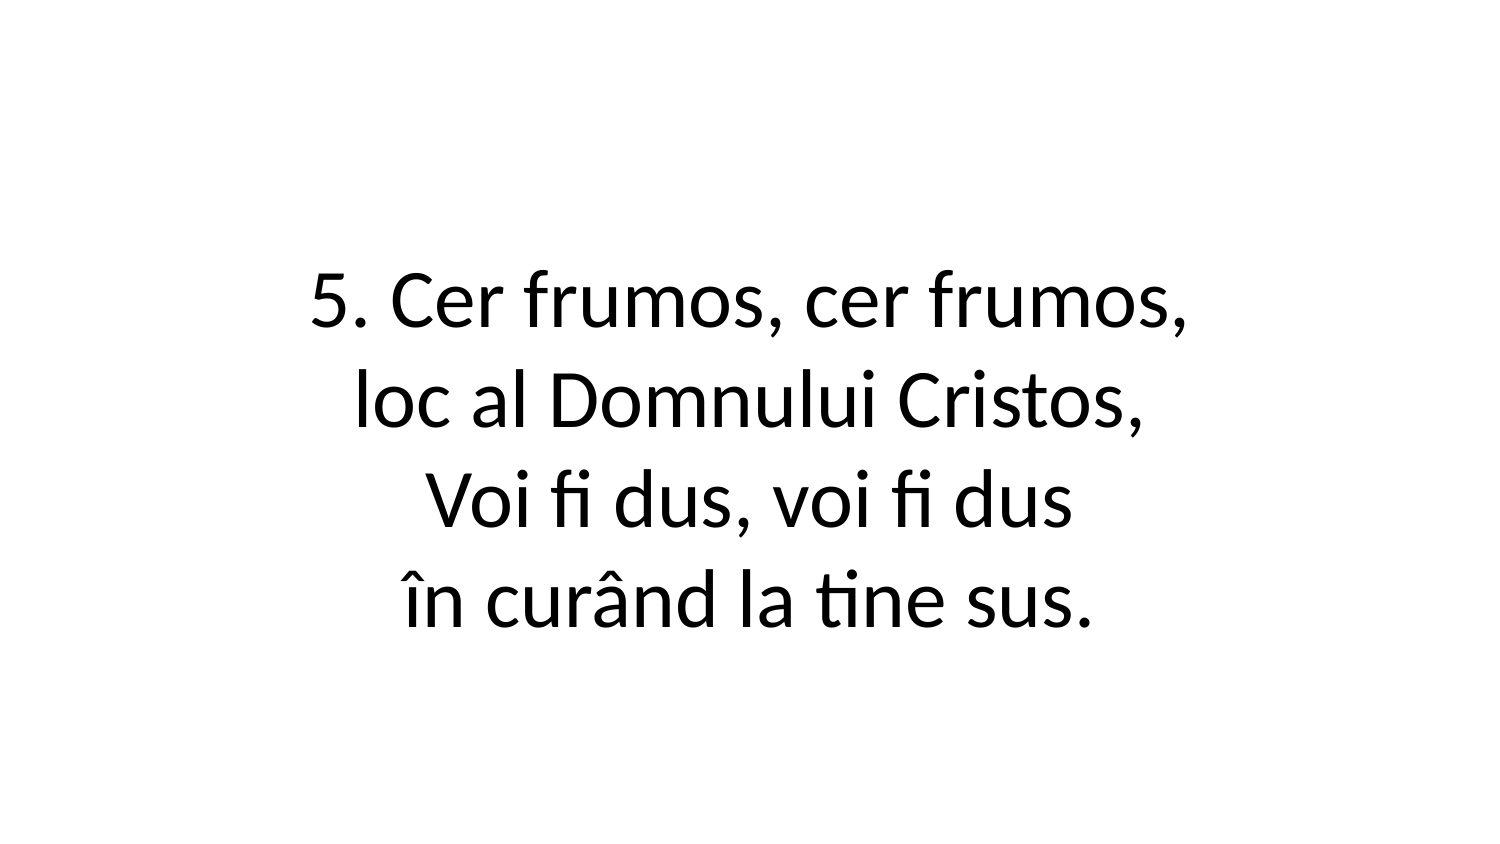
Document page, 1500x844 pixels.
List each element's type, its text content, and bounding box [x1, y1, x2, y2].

text_box 5. Cer frumos, cer frumos, loc al Domnului Cristos, Voi fi dus, voi fi dus în curând la tine sus. [293, 192, 1207, 652]
